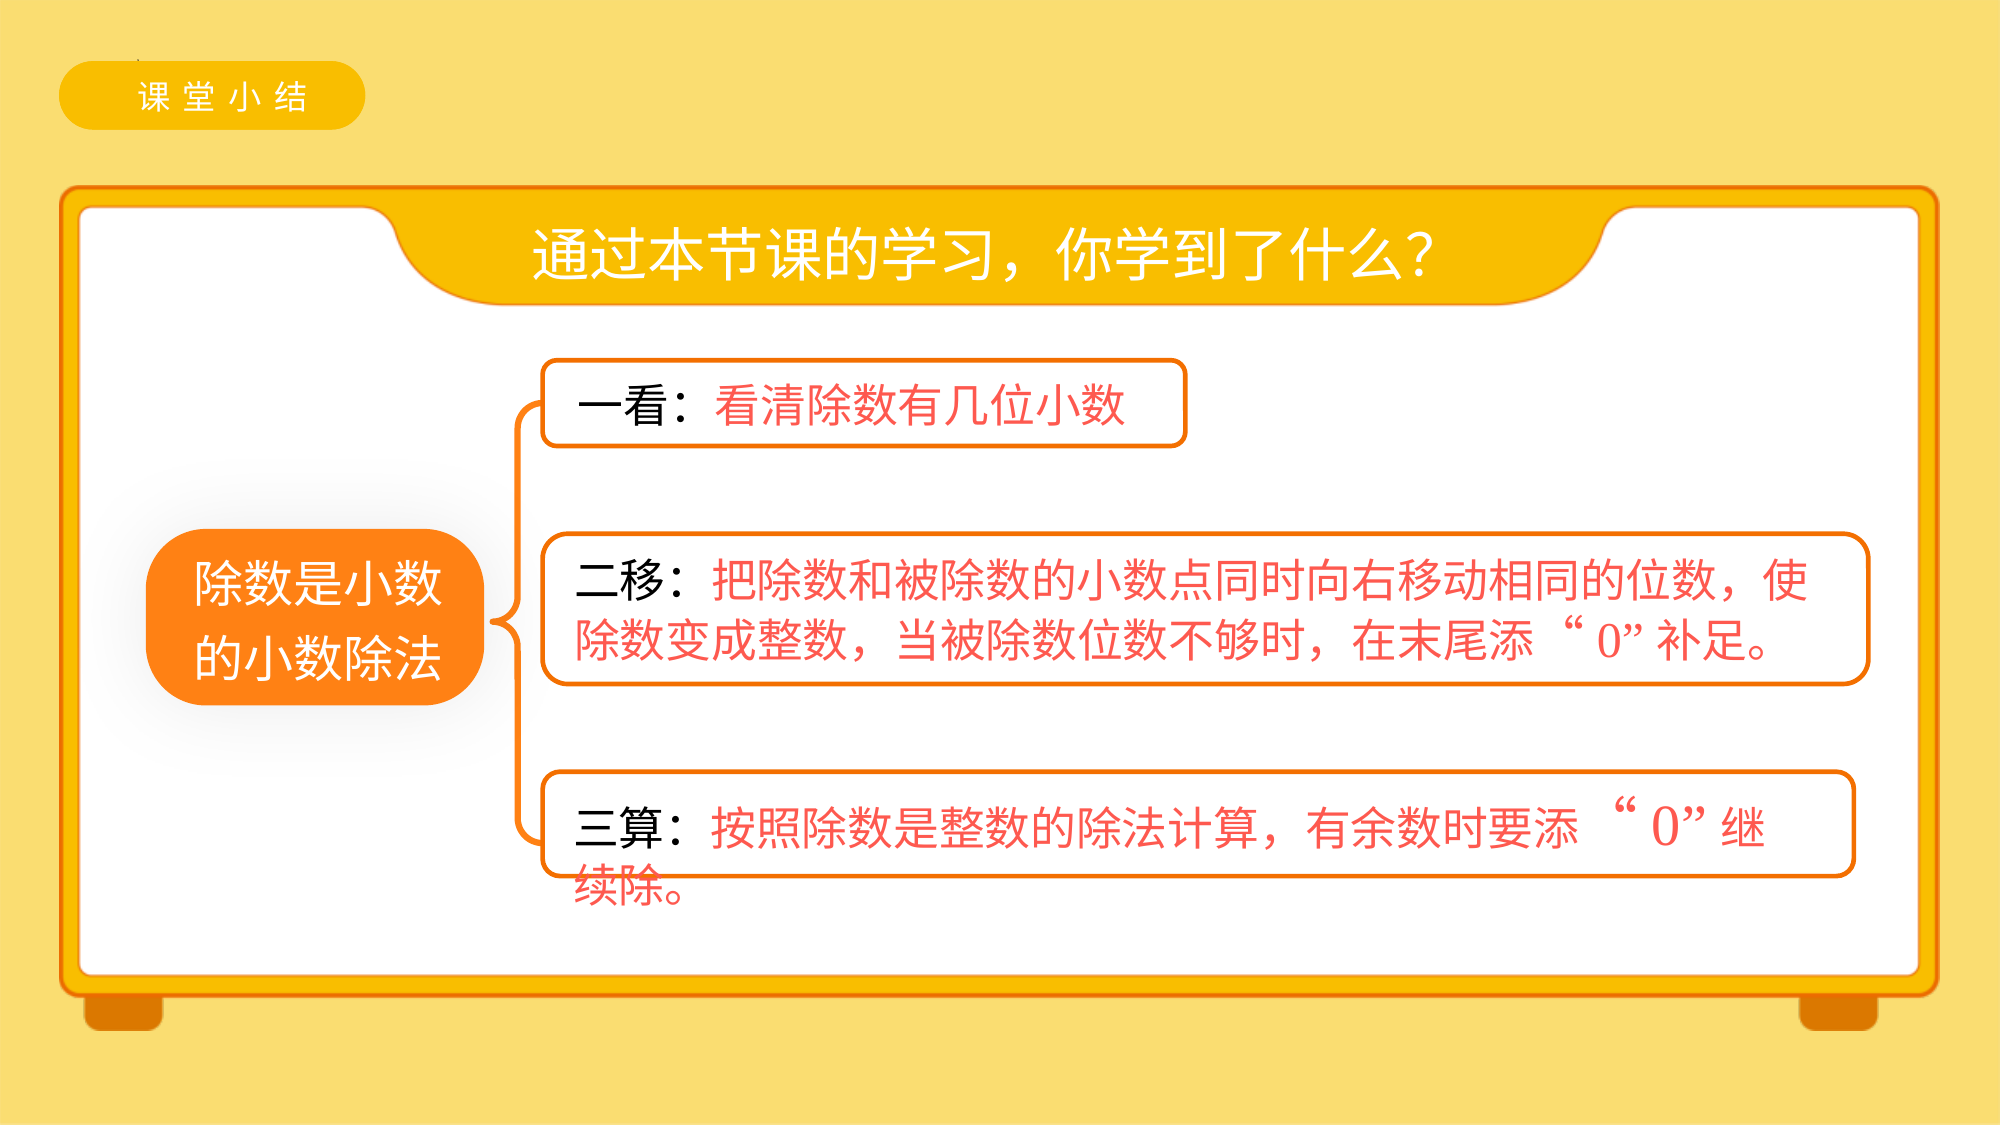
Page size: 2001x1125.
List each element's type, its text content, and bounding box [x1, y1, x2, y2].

text_box [505, 403, 543, 843]
picture [0, 0, 2000, 1125]
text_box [542, 360, 1186, 447]
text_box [145, 528, 485, 706]
text_box 通过本节课的学习，你学到了什么？ [516, 210, 1479, 296]
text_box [542, 533, 1869, 685]
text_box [542, 771, 1854, 877]
text_box 课堂小结 [111, 68, 333, 124]
